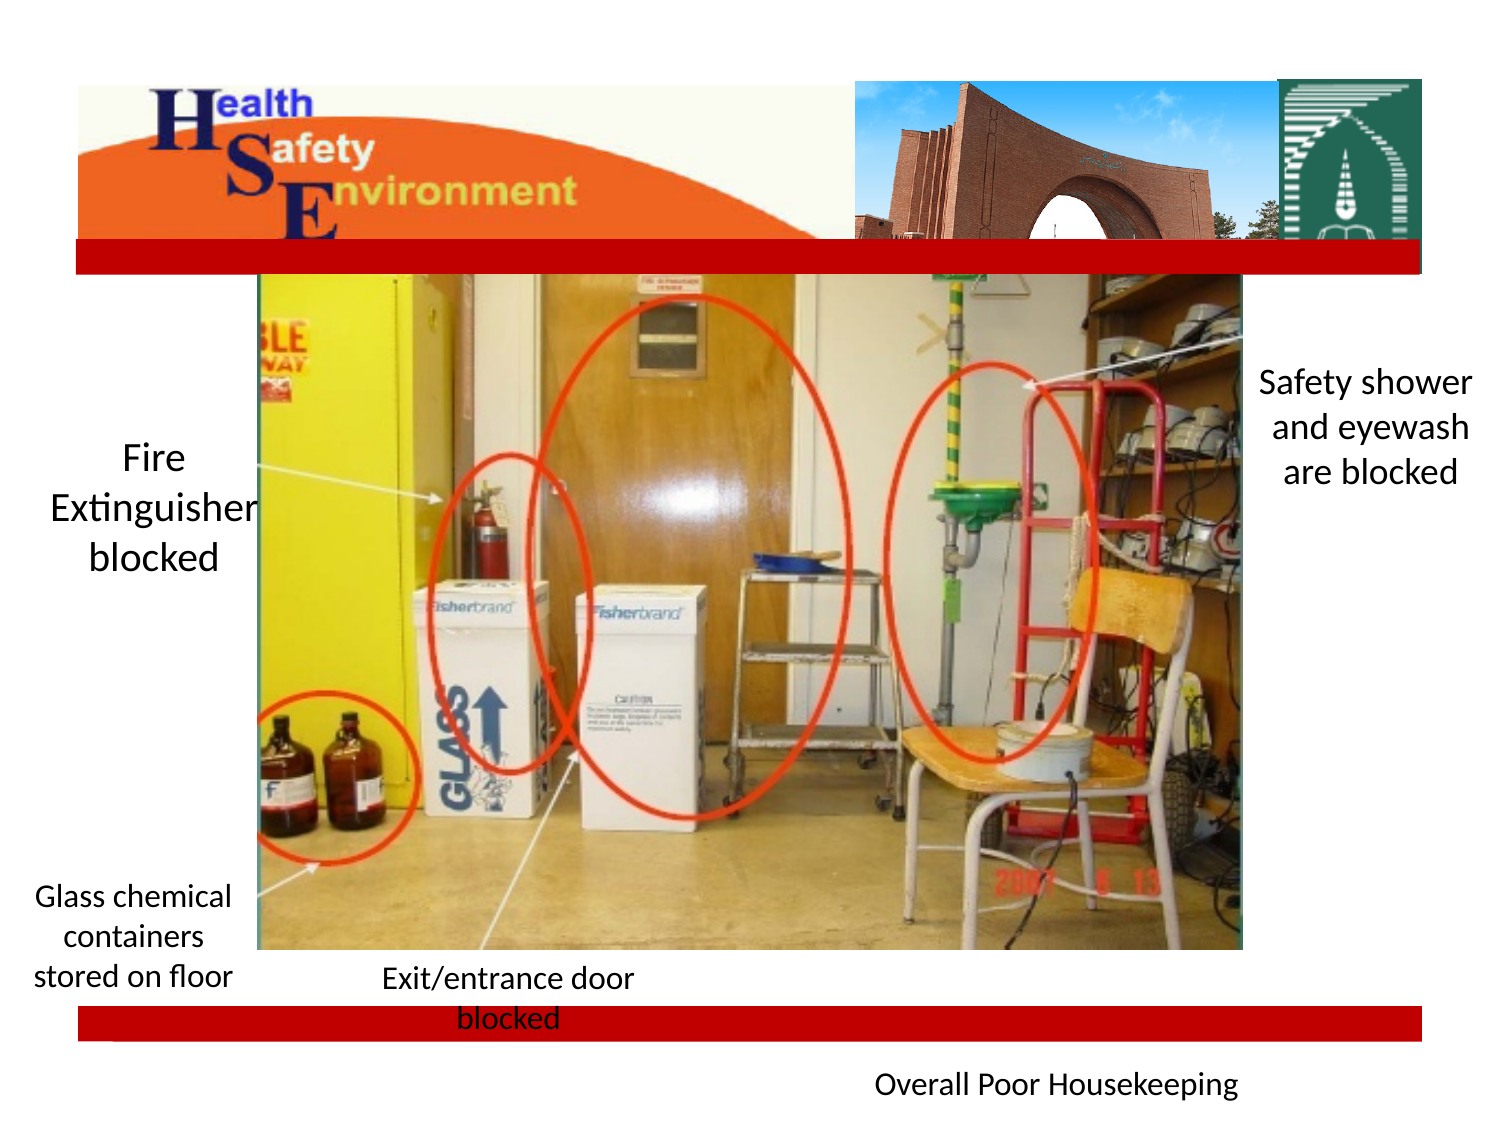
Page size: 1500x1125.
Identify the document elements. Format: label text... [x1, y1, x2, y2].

picture [78, 79, 1422, 274]
text_box Exit/entrance door blocked [351, 957, 666, 1044]
picture [257, 273, 1244, 950]
text_box Overall Poor Housekeeping [859, 1055, 1254, 1110]
text_box Glass chemical containers stored on floor [0, 867, 268, 1002]
text_box Safety shower and eyewash are blocked [1248, 304, 1500, 500]
text_box Fire Extinguisher blocked [0, 421, 252, 587]
